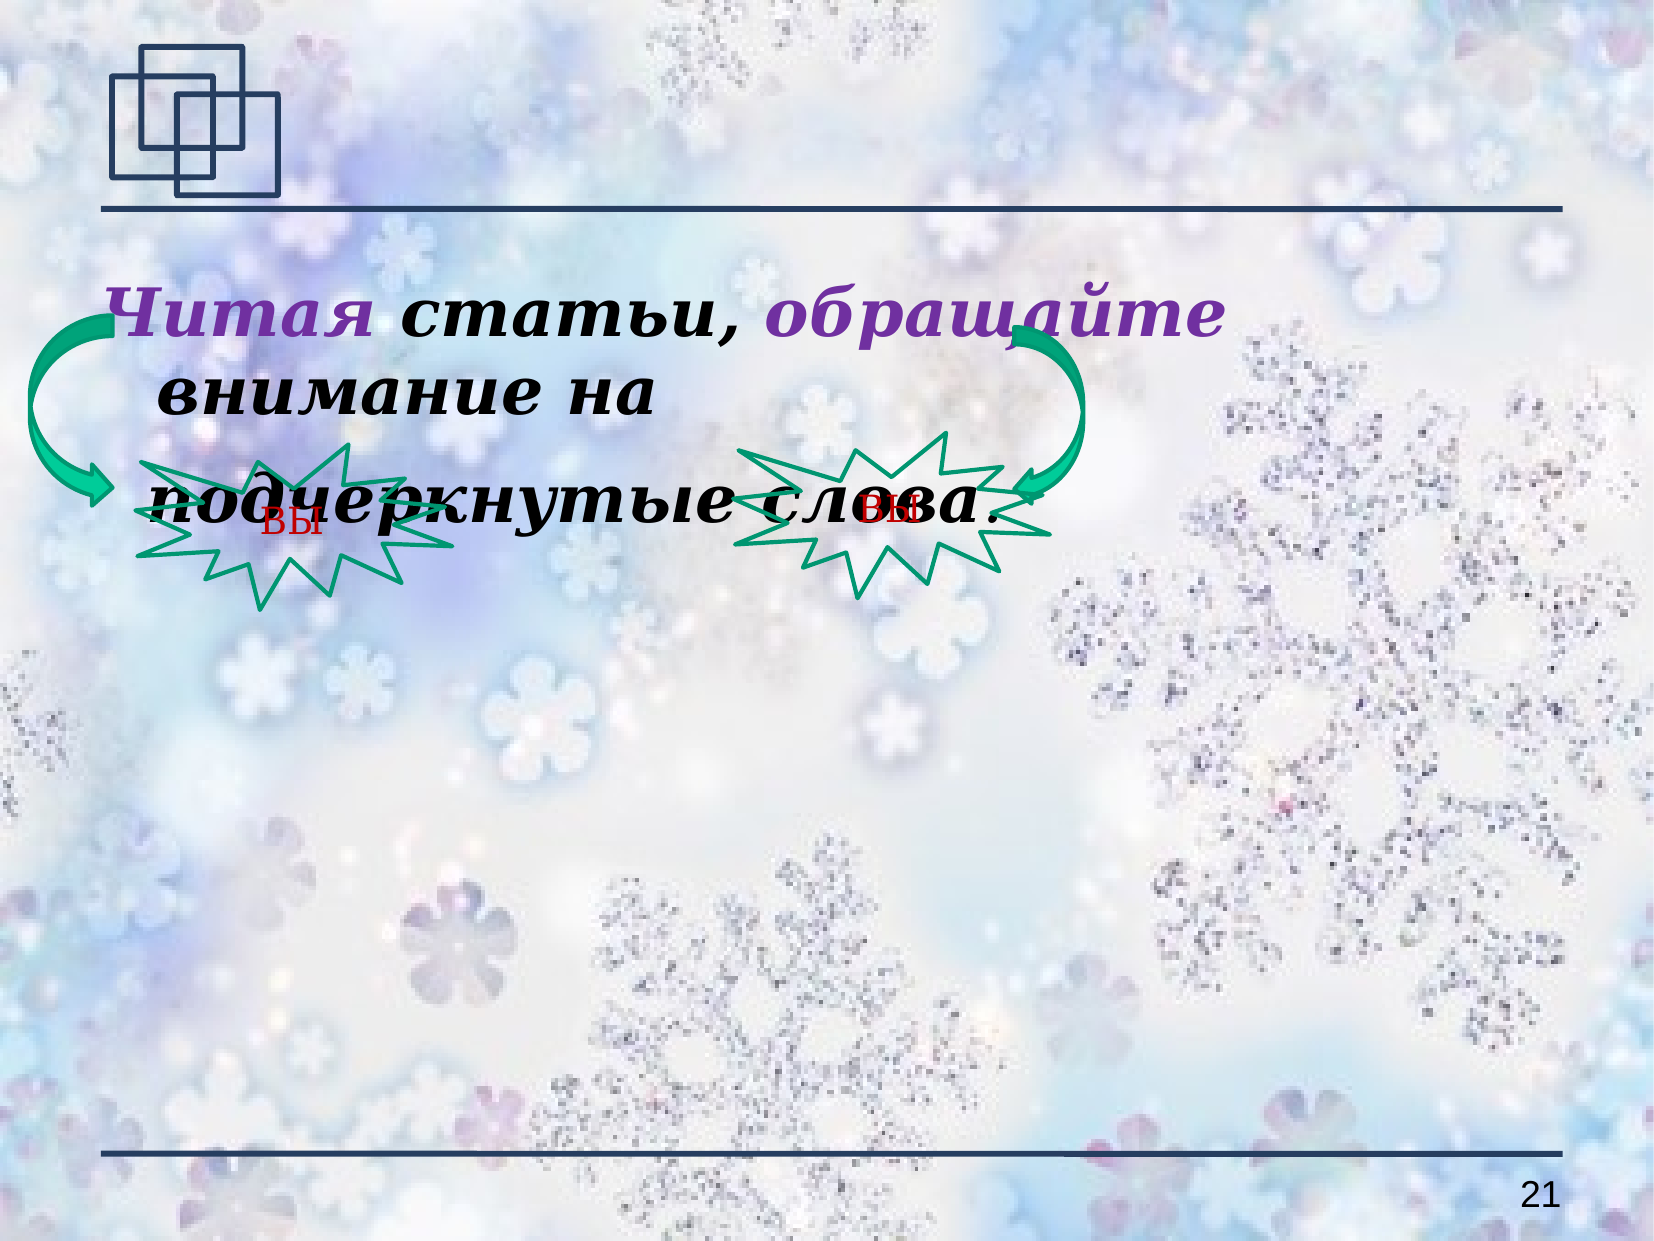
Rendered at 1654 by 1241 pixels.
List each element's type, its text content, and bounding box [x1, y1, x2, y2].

picture [216, 98, 239, 144]
picture [216, 98, 274, 164]
picture [145, 50, 239, 91]
text_box [27, 313, 115, 508]
picture [145, 80, 210, 144]
picture [33, 340, 100, 471]
text_box ВЫ [133, 442, 455, 613]
text_box ВЫ [730, 430, 1053, 601]
picture [0, 0, 1654, 1241]
text_box [1012, 325, 1086, 493]
picture [180, 151, 210, 164]
picture [180, 98, 210, 144]
picture [115, 80, 173, 164]
list Читая статьи, обращайте внимание на подчеркнутые слова. [100, 164, 1581, 1241]
